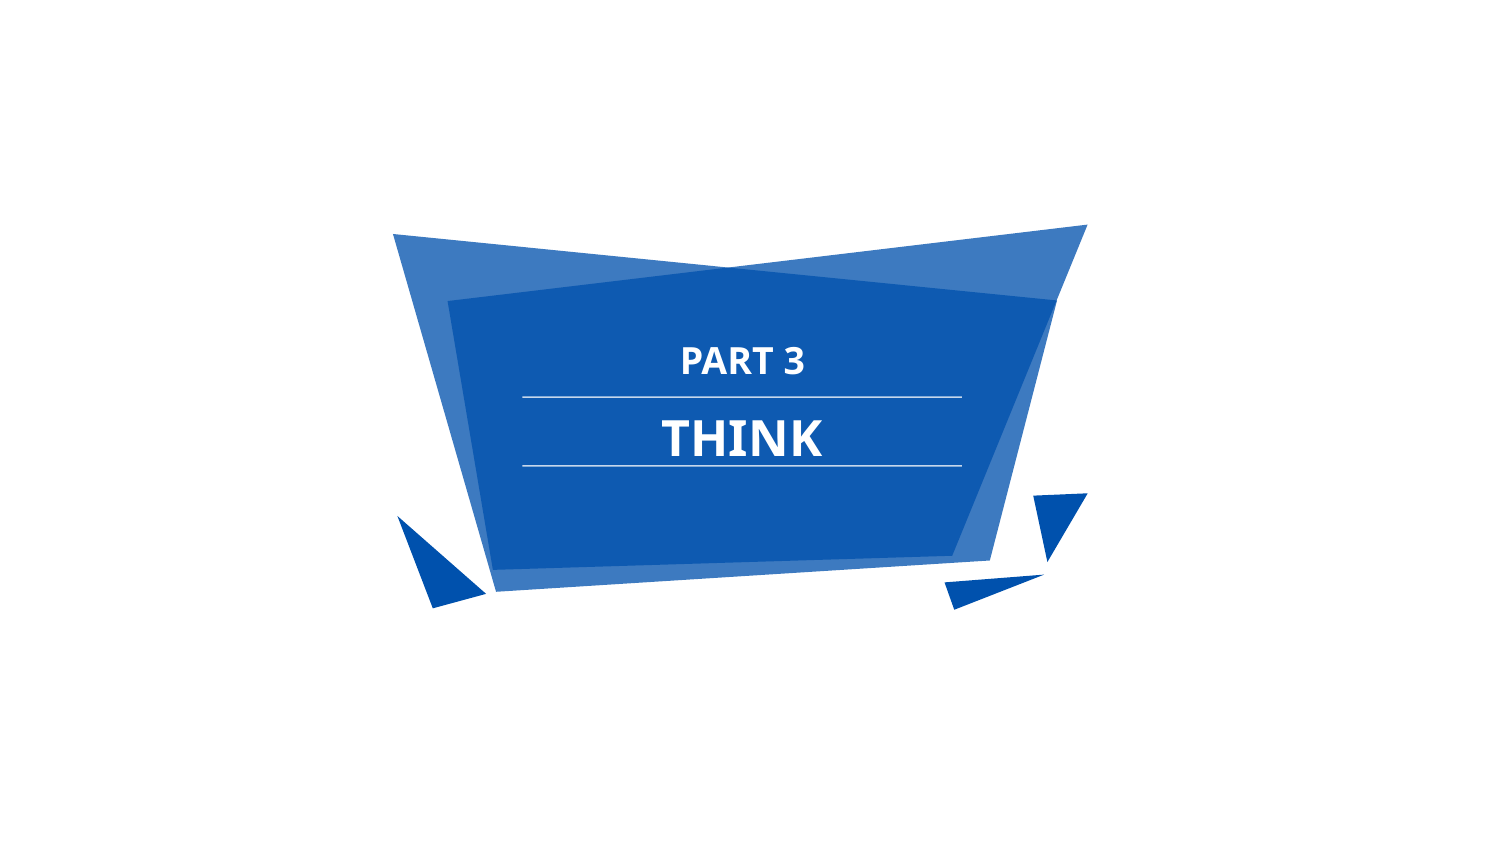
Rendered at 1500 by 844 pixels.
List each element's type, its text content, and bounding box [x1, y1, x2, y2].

text_box [392, 233, 724, 320]
text_box [447, 224, 1088, 320]
text_box PART 3 [0, 320, 1500, 381]
text_box [397, 515, 487, 609]
text_box [1033, 493, 1088, 563]
text_box [461, 381, 1024, 570]
text_box [944, 574, 1045, 610]
text_box [1050, 302, 1057, 320]
text_box [435, 381, 1037, 592]
